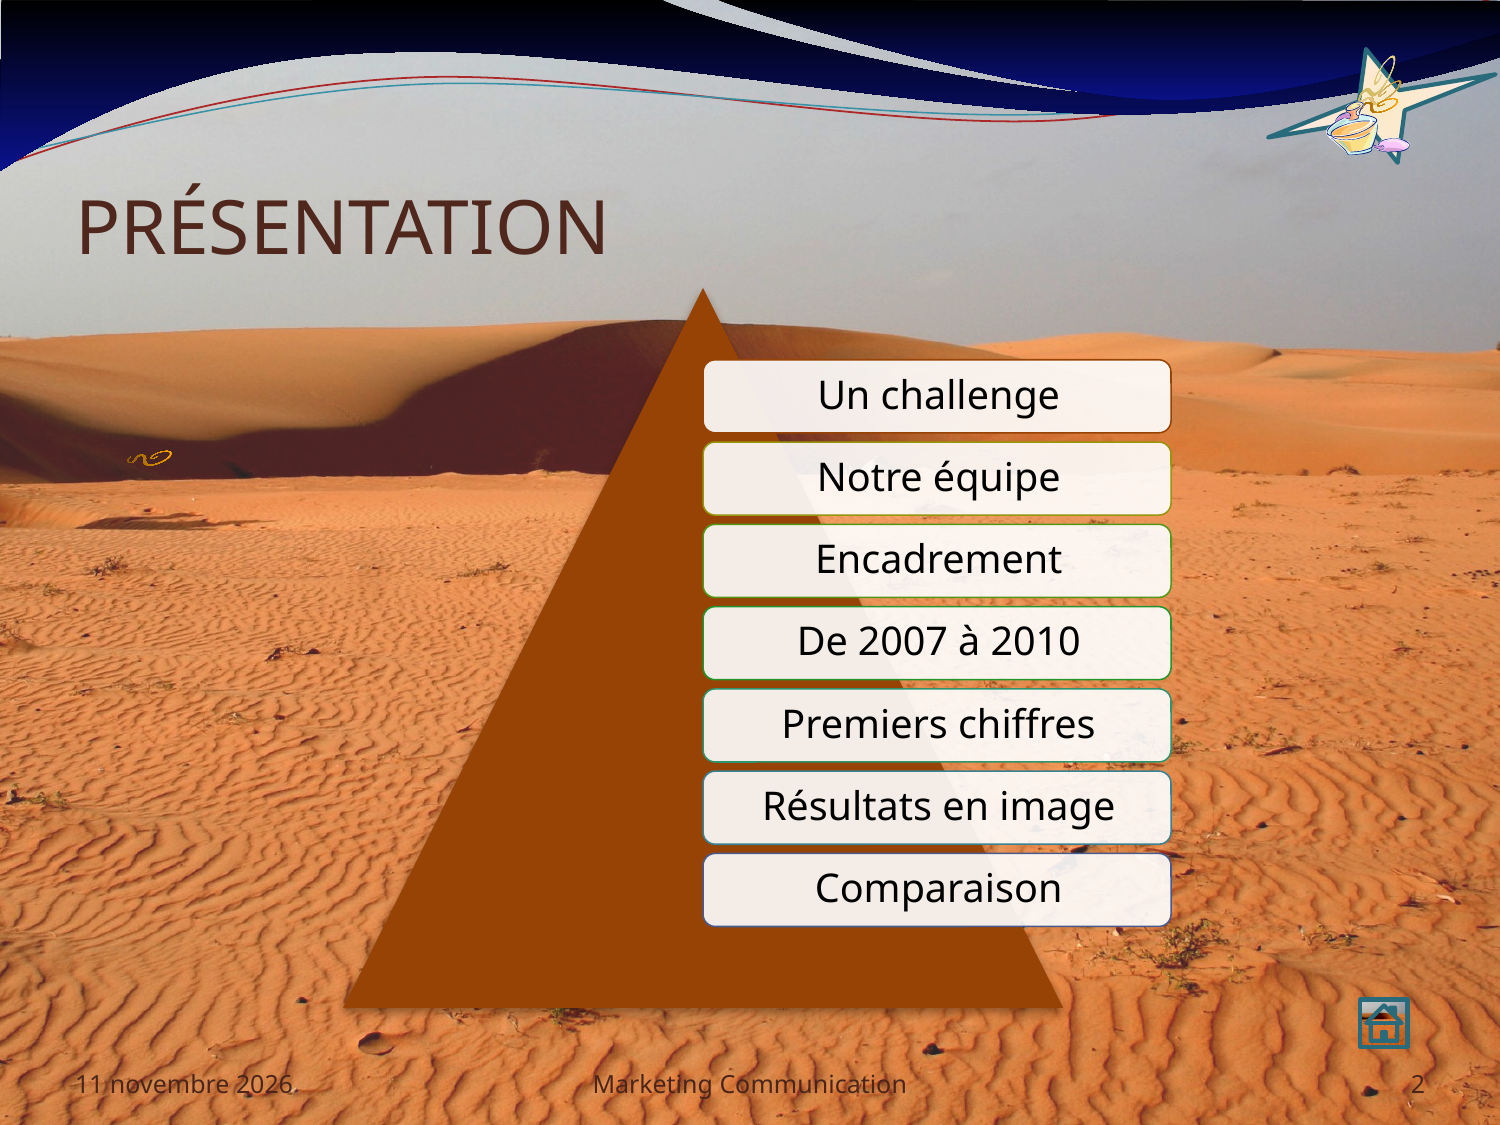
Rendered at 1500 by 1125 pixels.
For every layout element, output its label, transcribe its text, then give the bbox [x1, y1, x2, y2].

title Présentation [75, 82, 1425, 270]
slide_number mars 11 [75, 1042, 425, 1103]
table_header 2009 [71, 283, 1441, 1025]
footer Marketing Communication [474, 1042, 1025, 1103]
picture [1373, 1025, 1395, 1038]
picture [1400, 1020, 1405, 1042]
picture [1362, 1020, 1368, 1042]
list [81, 287, 1433, 1009]
slide_number 2 [1299, 1042, 1425, 1103]
